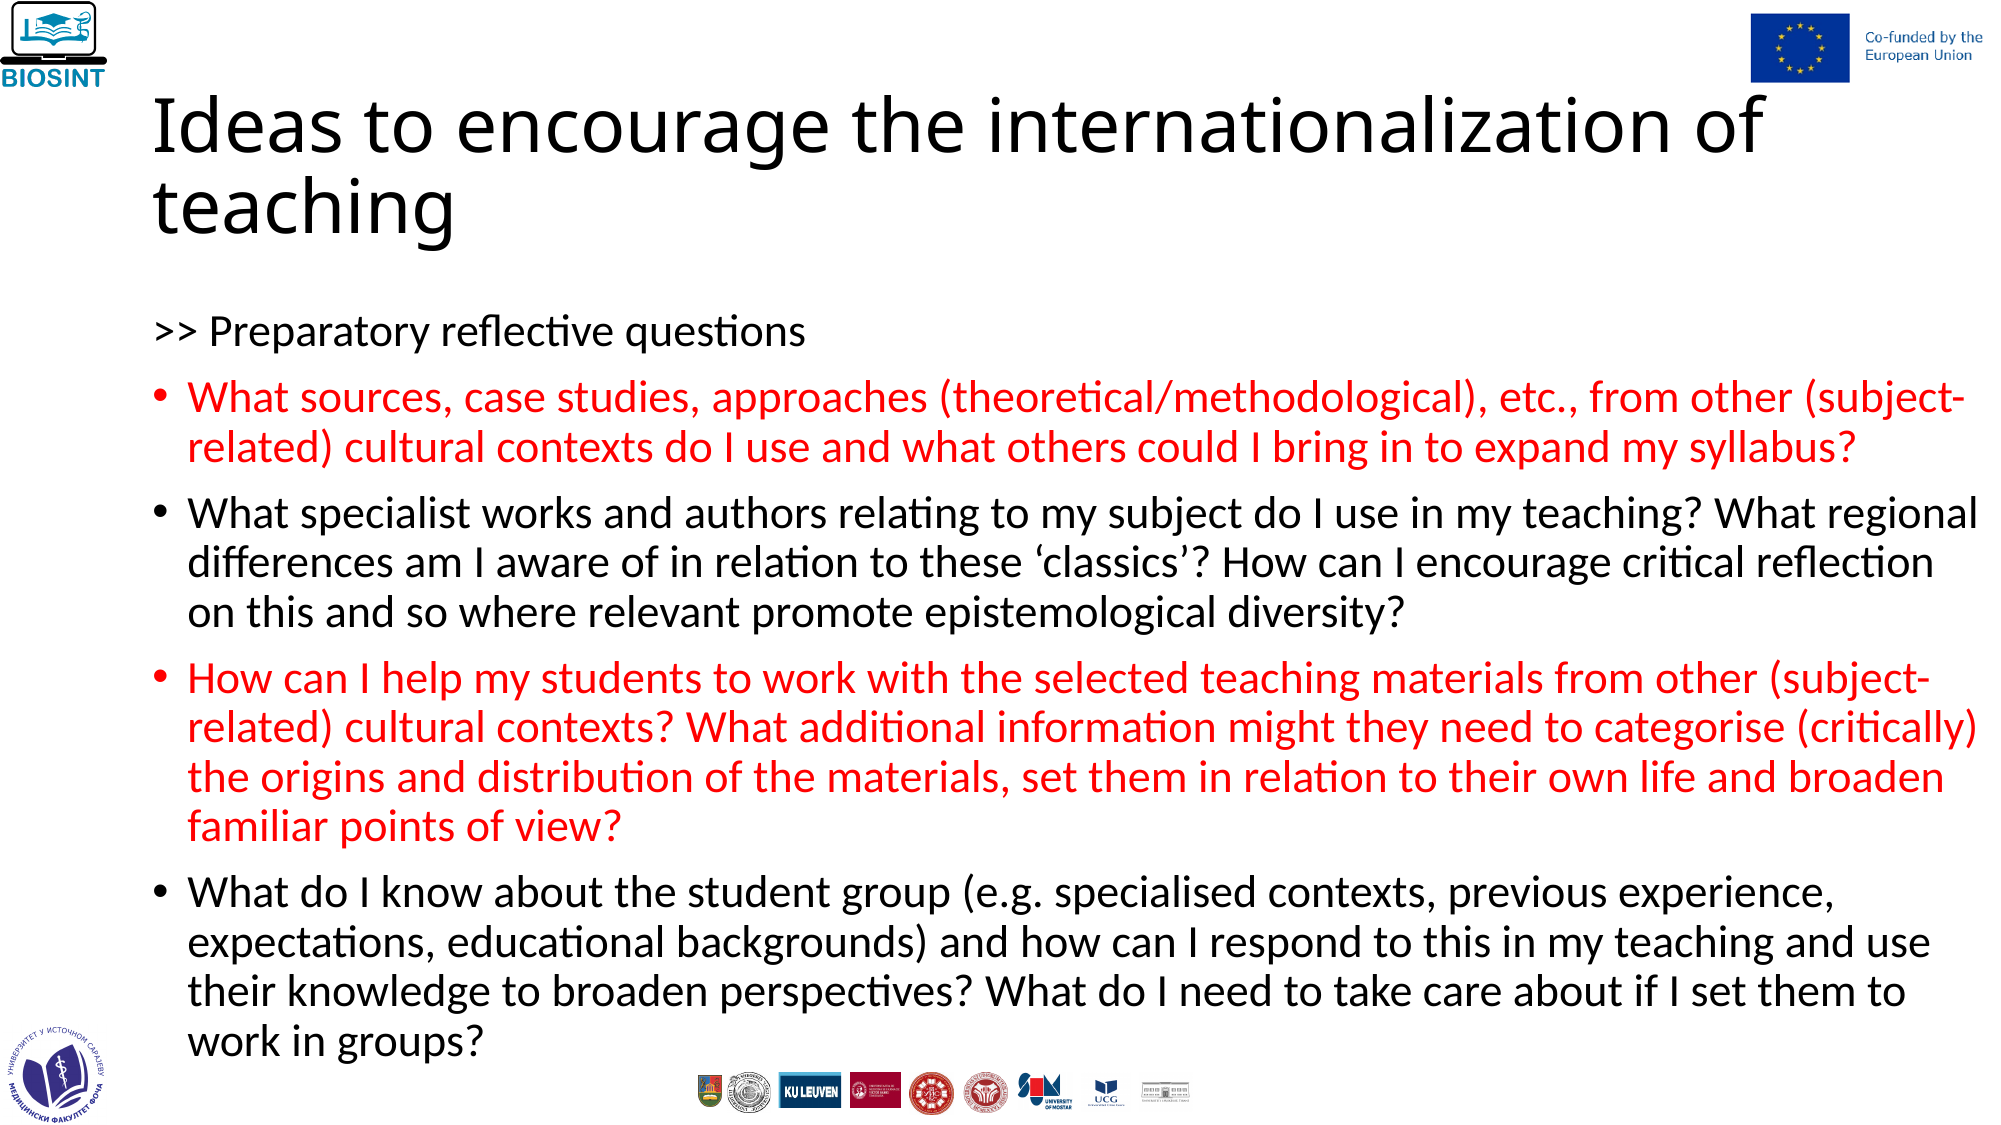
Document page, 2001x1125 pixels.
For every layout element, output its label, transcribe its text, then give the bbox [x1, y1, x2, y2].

picture [32, 72, 40, 83]
title Ideas to encourage the internationalization of teaching [137, 59, 1863, 278]
picture [1746, 1, 2000, 90]
list >> Preparatory reflective questions What sources, case studies, approaches (theoretical/methodological), etc., from other (subject-related) cultural contexts do I use and what others could I bring in to expand my syllabus? What specialist works and authors relating to my subject do I use in my teaching? What regional differences am I aware of in relation to these ‘classics’? How can I encourage critical reflection on this and so where relevant promote epistemological diversity? How can I help my students to work with the selected teaching materials from other (subject-related) cultural contexts? What additional information might they need to categorise (critically) the origins and distribution of the materials, set them in relation to their own life and broaden familiar points of view? What do I know about the student group (e.g. specialised contexts, previous experience, expectations, educational backgrounds) and how can I respond to this in my teaching and use their knowledge to broaden perspectives? What do I need to take care about if I set them to work in groups? [137, 299, 2000, 1076]
picture [0, 1, 107, 87]
picture [77, 79, 83, 87]
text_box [698, 1072, 1196, 1125]
picture [3, 1024, 107, 1125]
